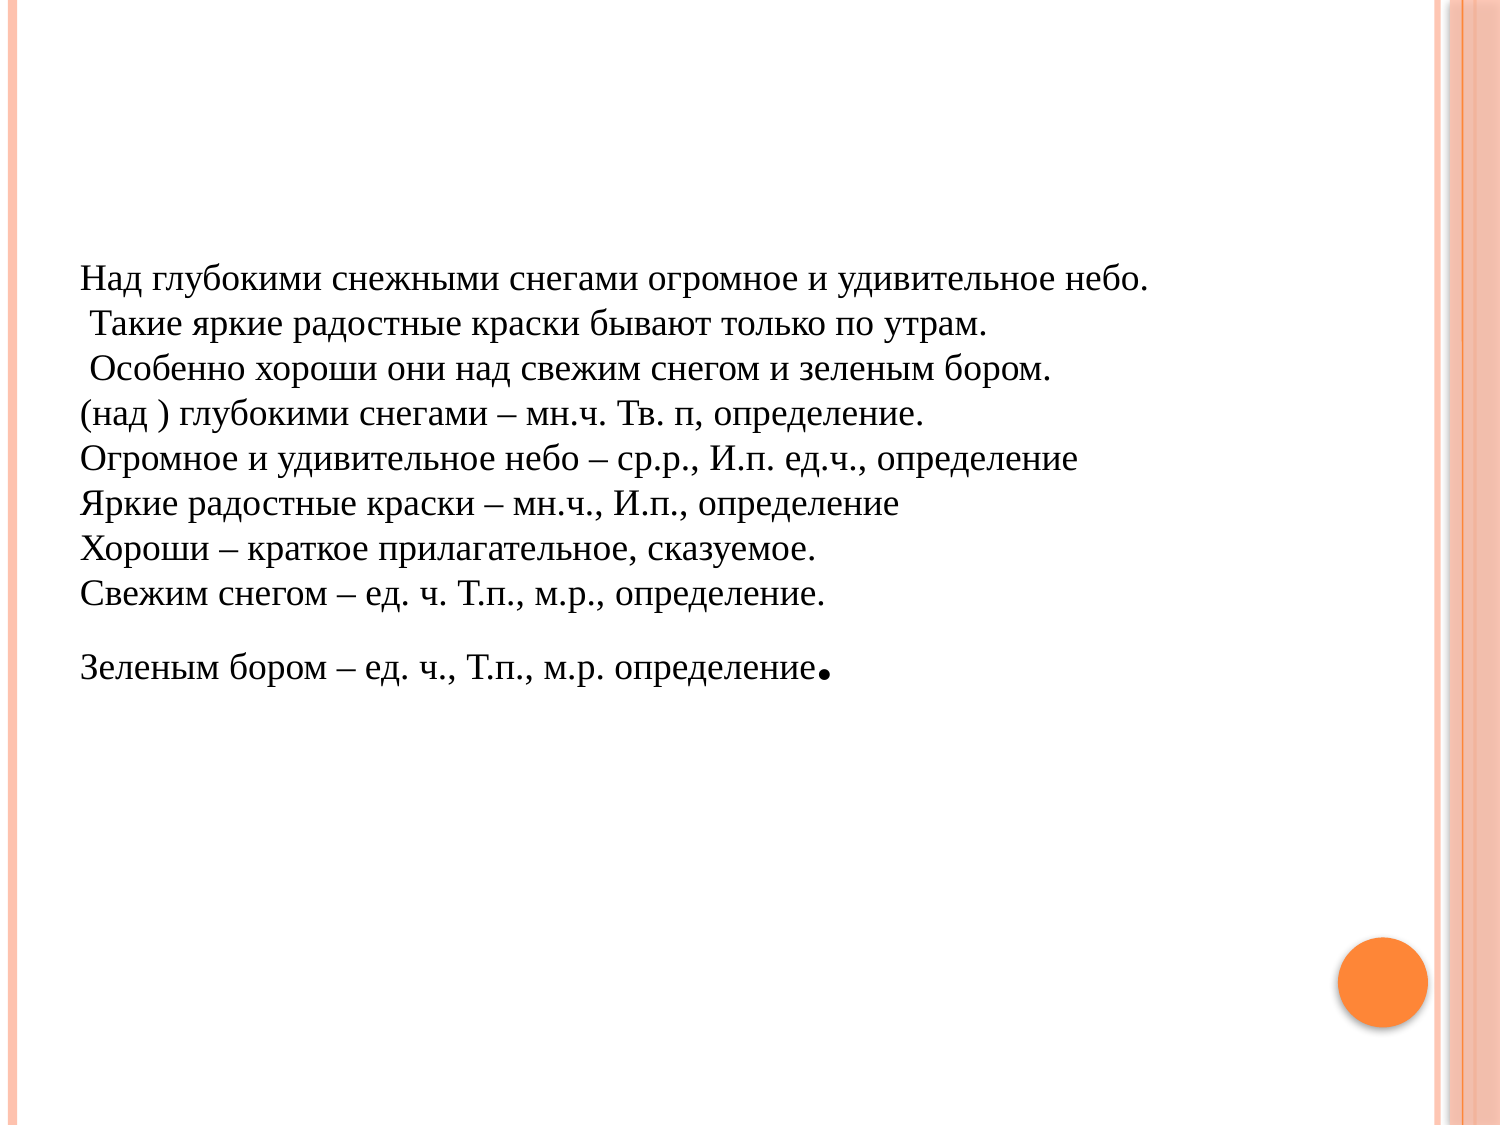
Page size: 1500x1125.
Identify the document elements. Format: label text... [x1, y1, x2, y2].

text_box Над глубокими снежными снегами огромное и удивительное небо. Такие яркие радостные краски бывают только по утрам. Особенно хороши они над свежим снегом и зеленым бором. (над ) глубокими снегами – мн.ч. Тв. п, определение. Огромное и удивительное небо – ср.р., И.п. ед.ч., определение Яркие радостные краски – мн.ч., И.п., определение Хороши – краткое прилагательное, сказуемое. Свежим снегом – ед. ч. Т.п., м.р., определение. Зеленым бором – ед. ч., Т.п., м.р. определение. [64, 245, 1500, 701]
